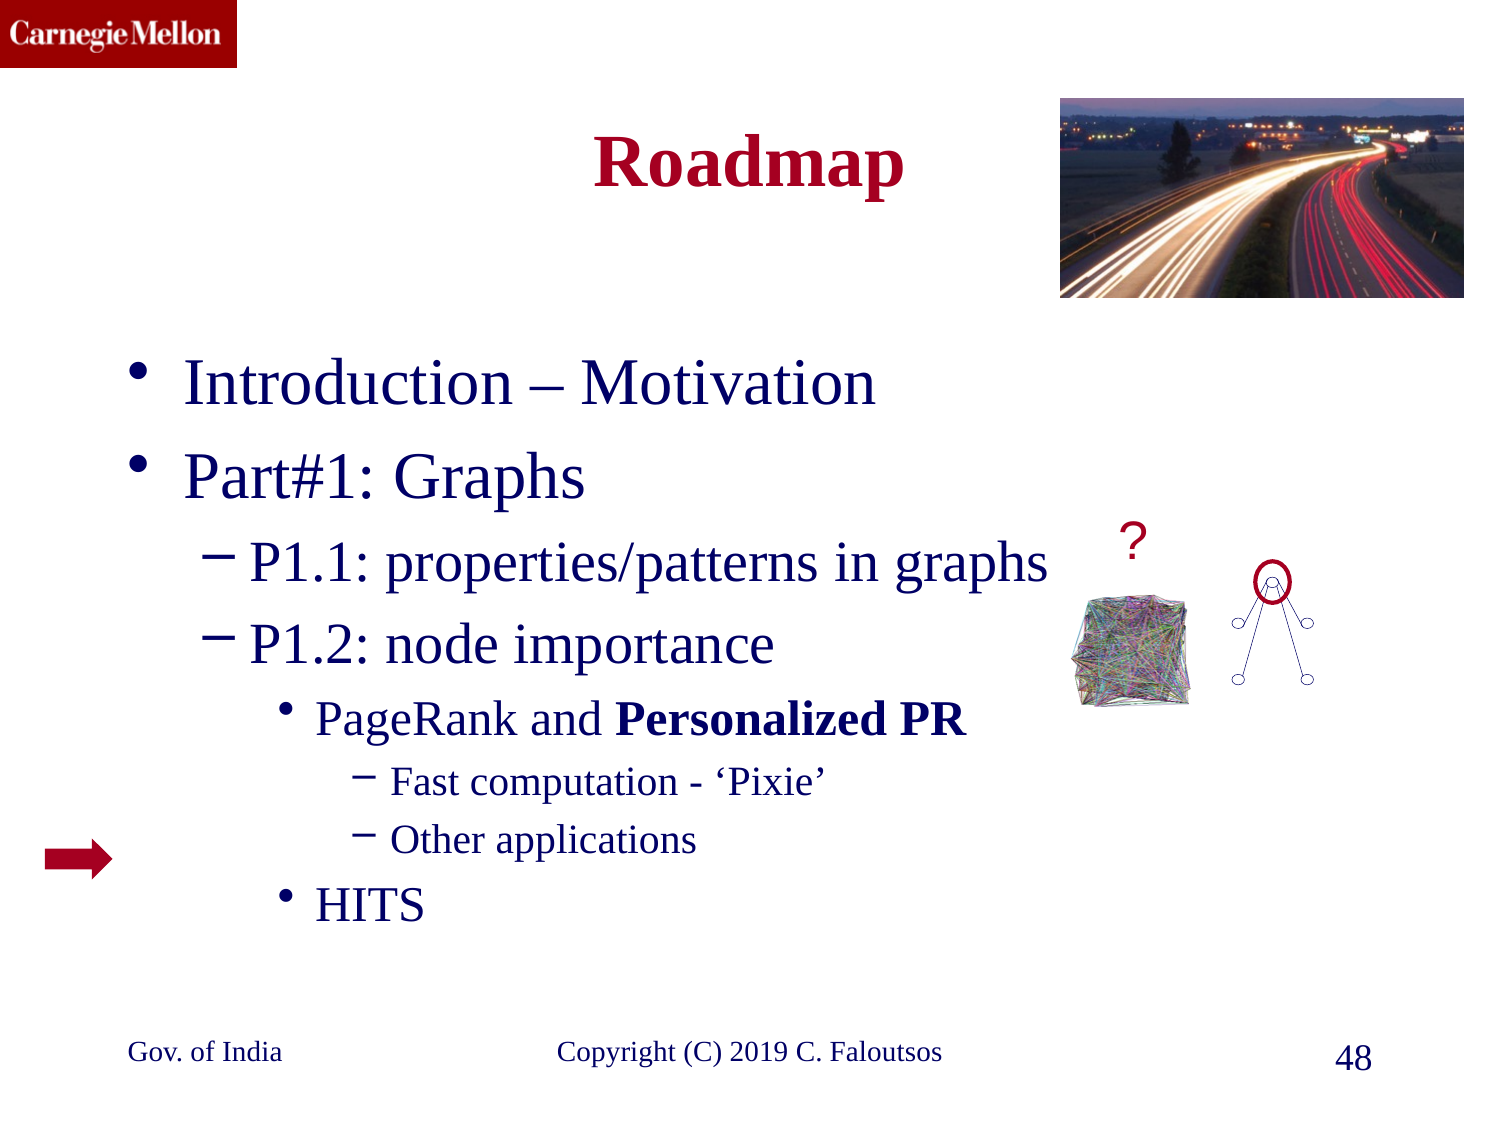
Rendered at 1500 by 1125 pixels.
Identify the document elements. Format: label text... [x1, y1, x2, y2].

list Introduction – Motivation Part#1: Graphs P1.1: properties/patterns in graphs P1.2: node importance PageRank and Personalized PR Fast computation - ‘Pixie’ Other applications HITS [112, 237, 1388, 1001]
text_box [1256, 561, 1289, 575]
text_box ? [1103, 497, 1164, 574]
slide_number Gov. of India [112, 1024, 426, 1101]
title Roadmap [112, 99, 1058, 213]
footer Copyright (C) 2019 C. Faloutsos [512, 1024, 988, 1101]
picture [1063, 576, 1202, 729]
picture [0, 0, 237, 68]
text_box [1231, 576, 1314, 686]
slide_number 48 [1074, 1024, 1388, 1101]
picture [1060, 98, 1464, 299]
text_box [44, 838, 113, 880]
